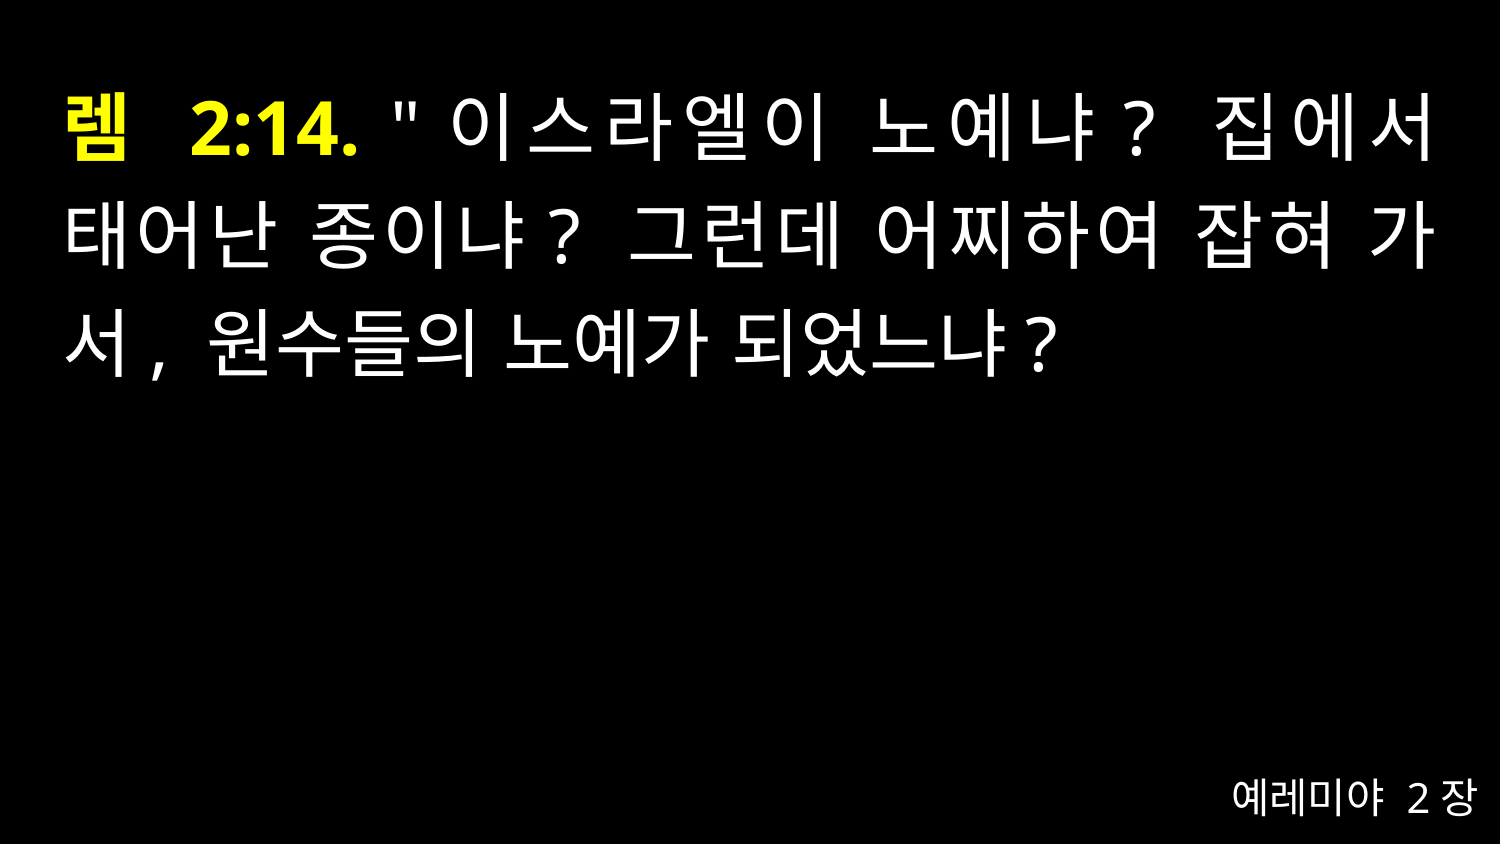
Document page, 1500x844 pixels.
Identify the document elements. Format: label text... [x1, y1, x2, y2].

subtitle 예레미야 2장 [916, 770, 1500, 844]
title 렘 2:14. "이스라엘이 노예냐? 집에서 태어난 종이냐? 그런데 어찌하여 잡혀 가서, 원수들의 노예가 되었느냐? [0, 0, 1500, 844]
